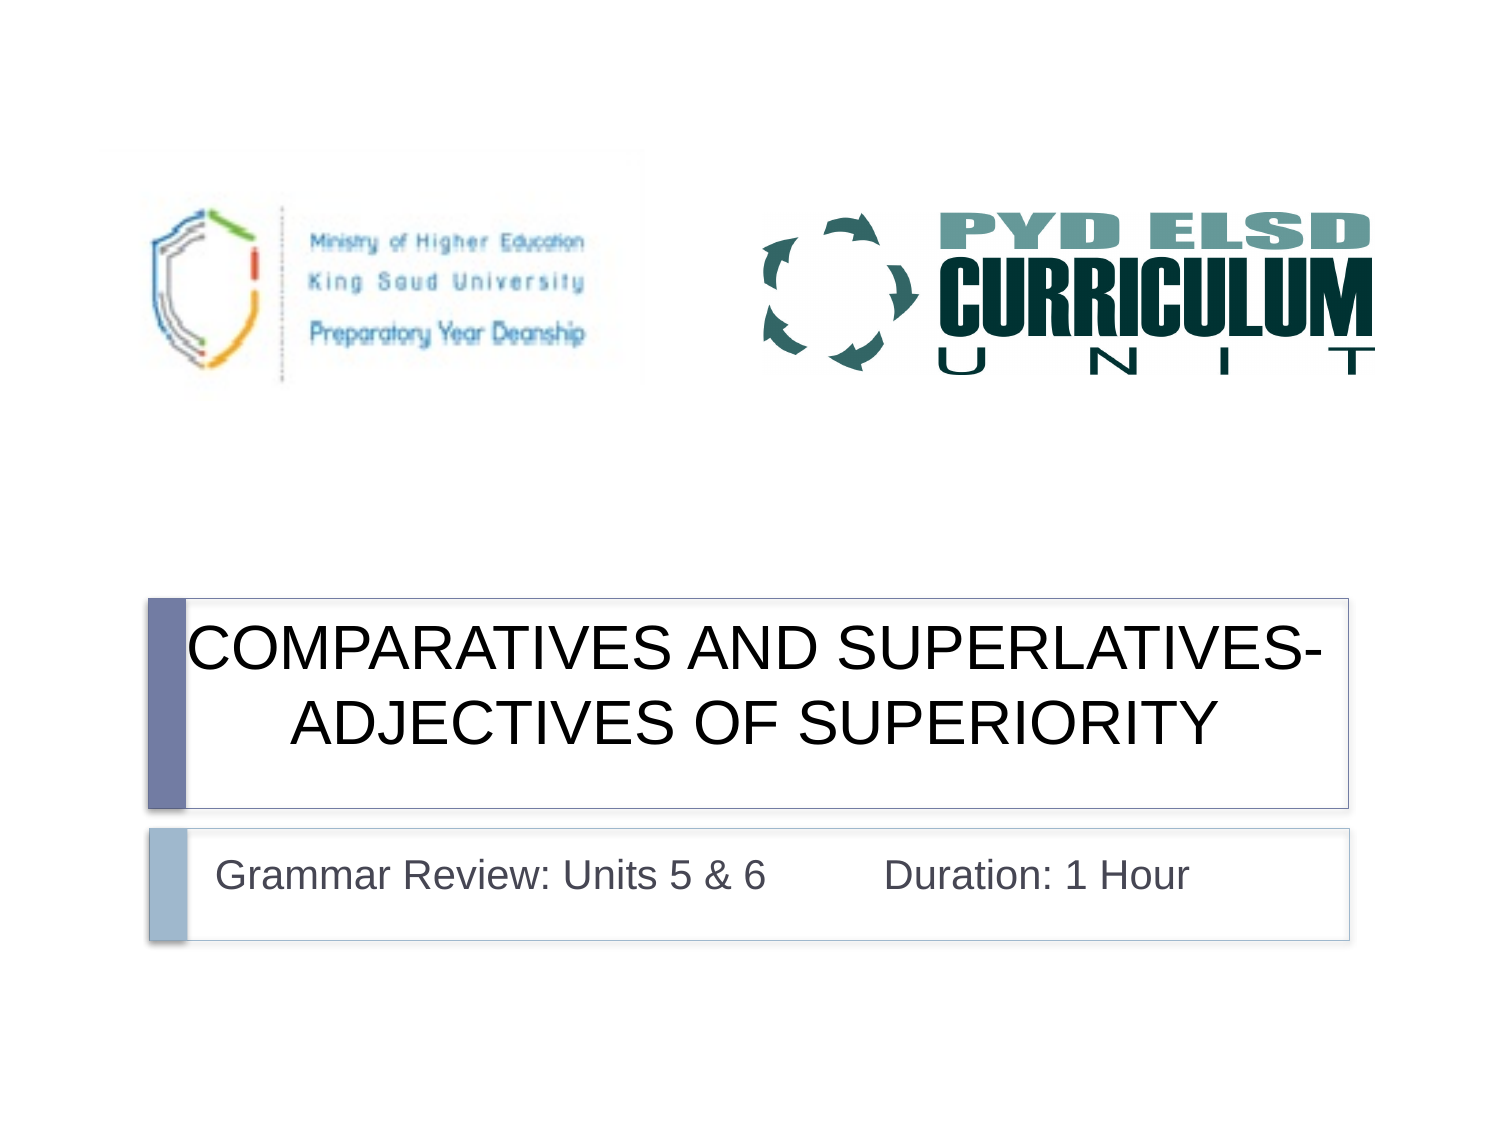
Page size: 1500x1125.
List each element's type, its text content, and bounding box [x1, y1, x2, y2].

title COMPARATIVES AND SUPERLATIVES- ADJECTIVES OF SUPERIORITY [150, 600, 1363, 800]
picture [99, 149, 651, 401]
subtitle Grammar Review: Units 5 & 6 Duration: 1 Hour [200, 840, 1325, 929]
picture [762, 212, 1376, 376]
